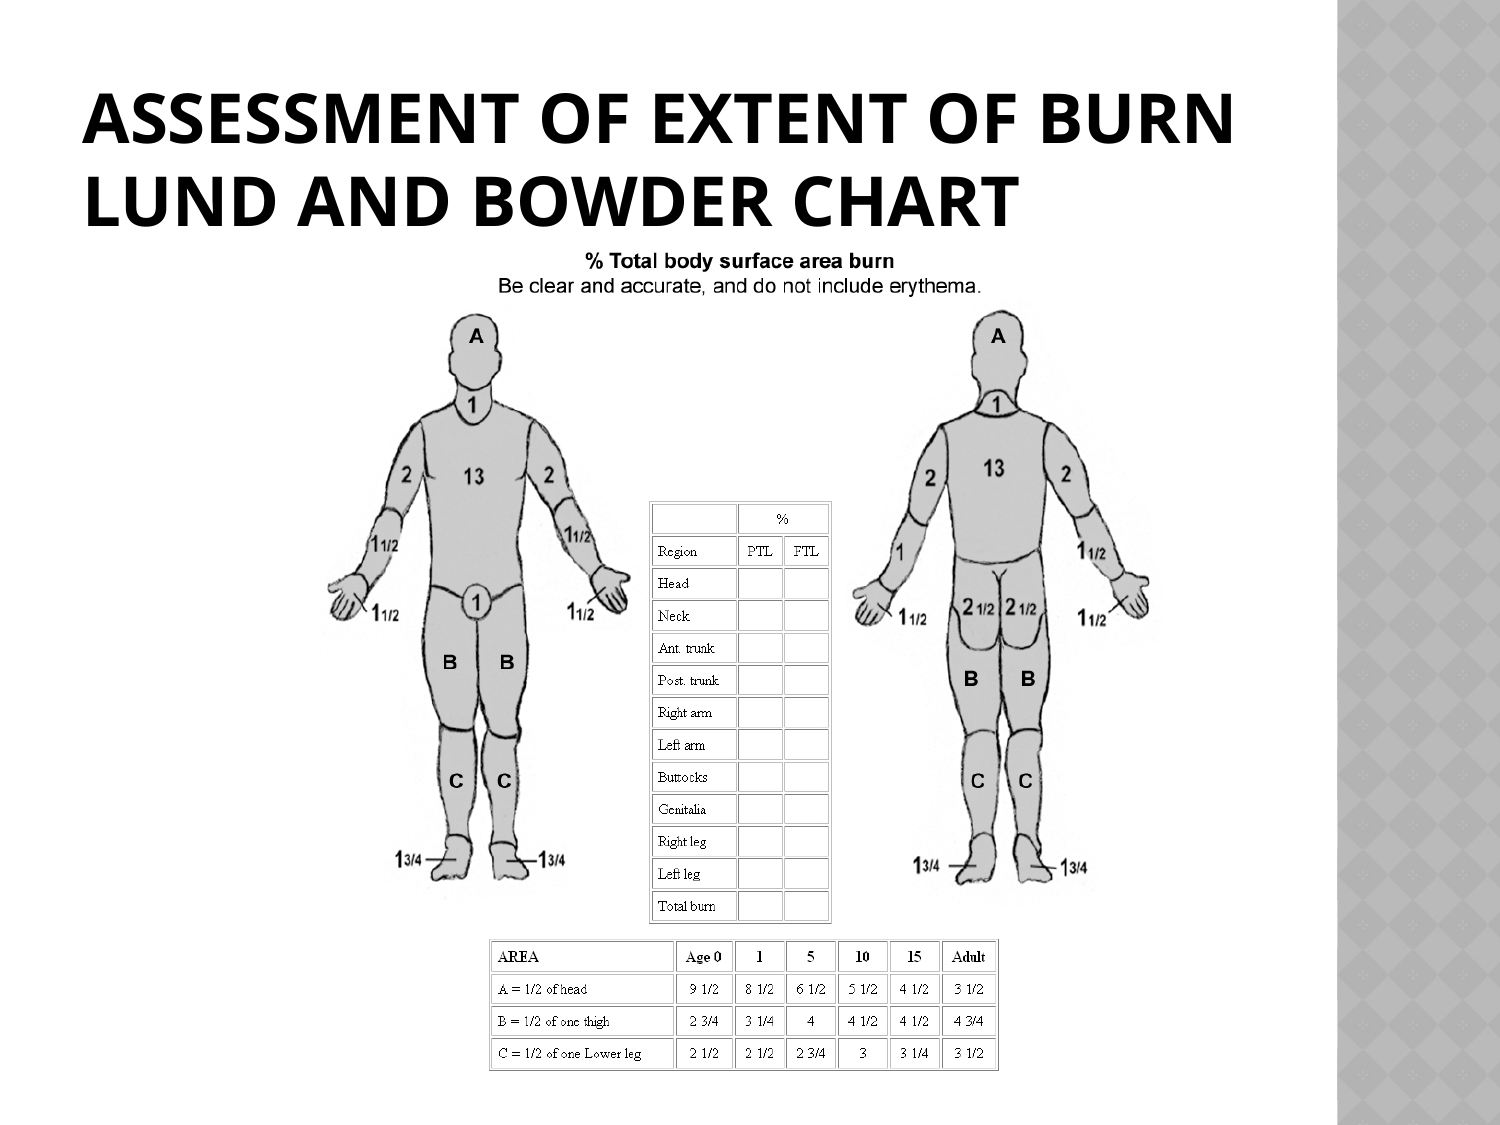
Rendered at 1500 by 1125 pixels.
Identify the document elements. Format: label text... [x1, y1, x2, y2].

title Assessment of Extent of Burn Lund and Bowder Chart [75, 52, 1263, 240]
picture [292, 233, 1196, 1092]
